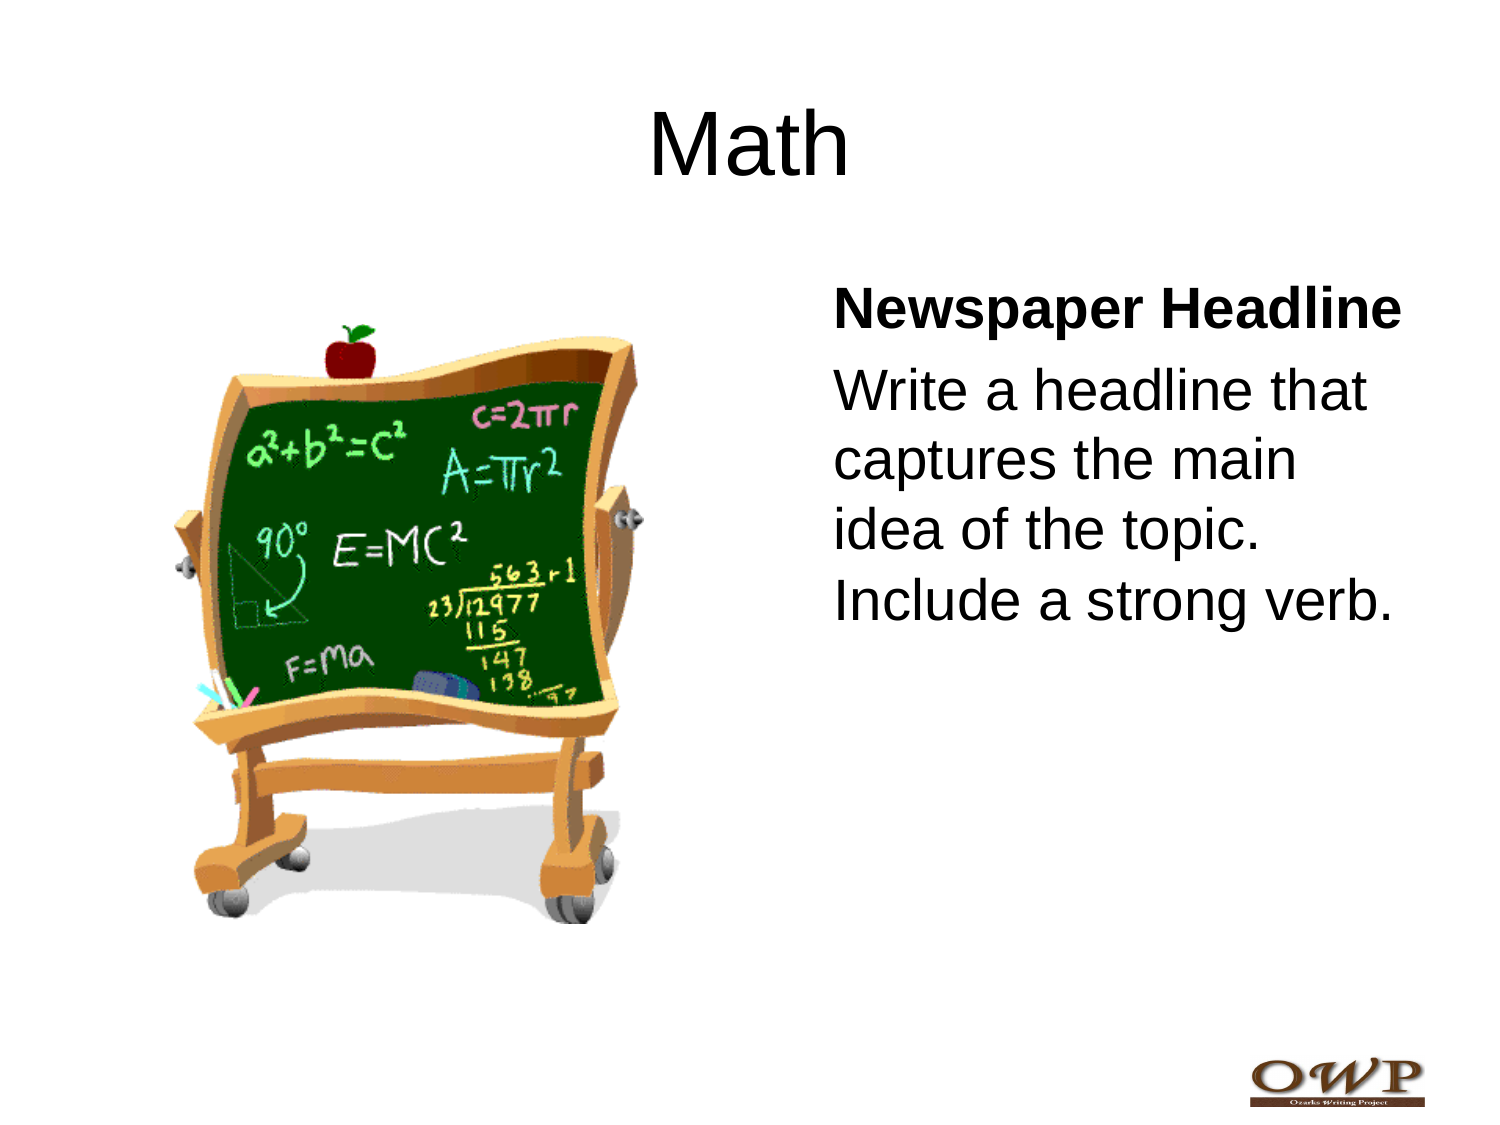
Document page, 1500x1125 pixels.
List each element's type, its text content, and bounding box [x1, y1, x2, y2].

list Newspaper Headline Write a headline that captures the main idea of the topic. Include a strong verb. [762, 262, 1426, 1006]
picture [174, 324, 644, 924]
picture [1250, 1055, 1426, 1108]
title Math [74, 44, 1426, 233]
